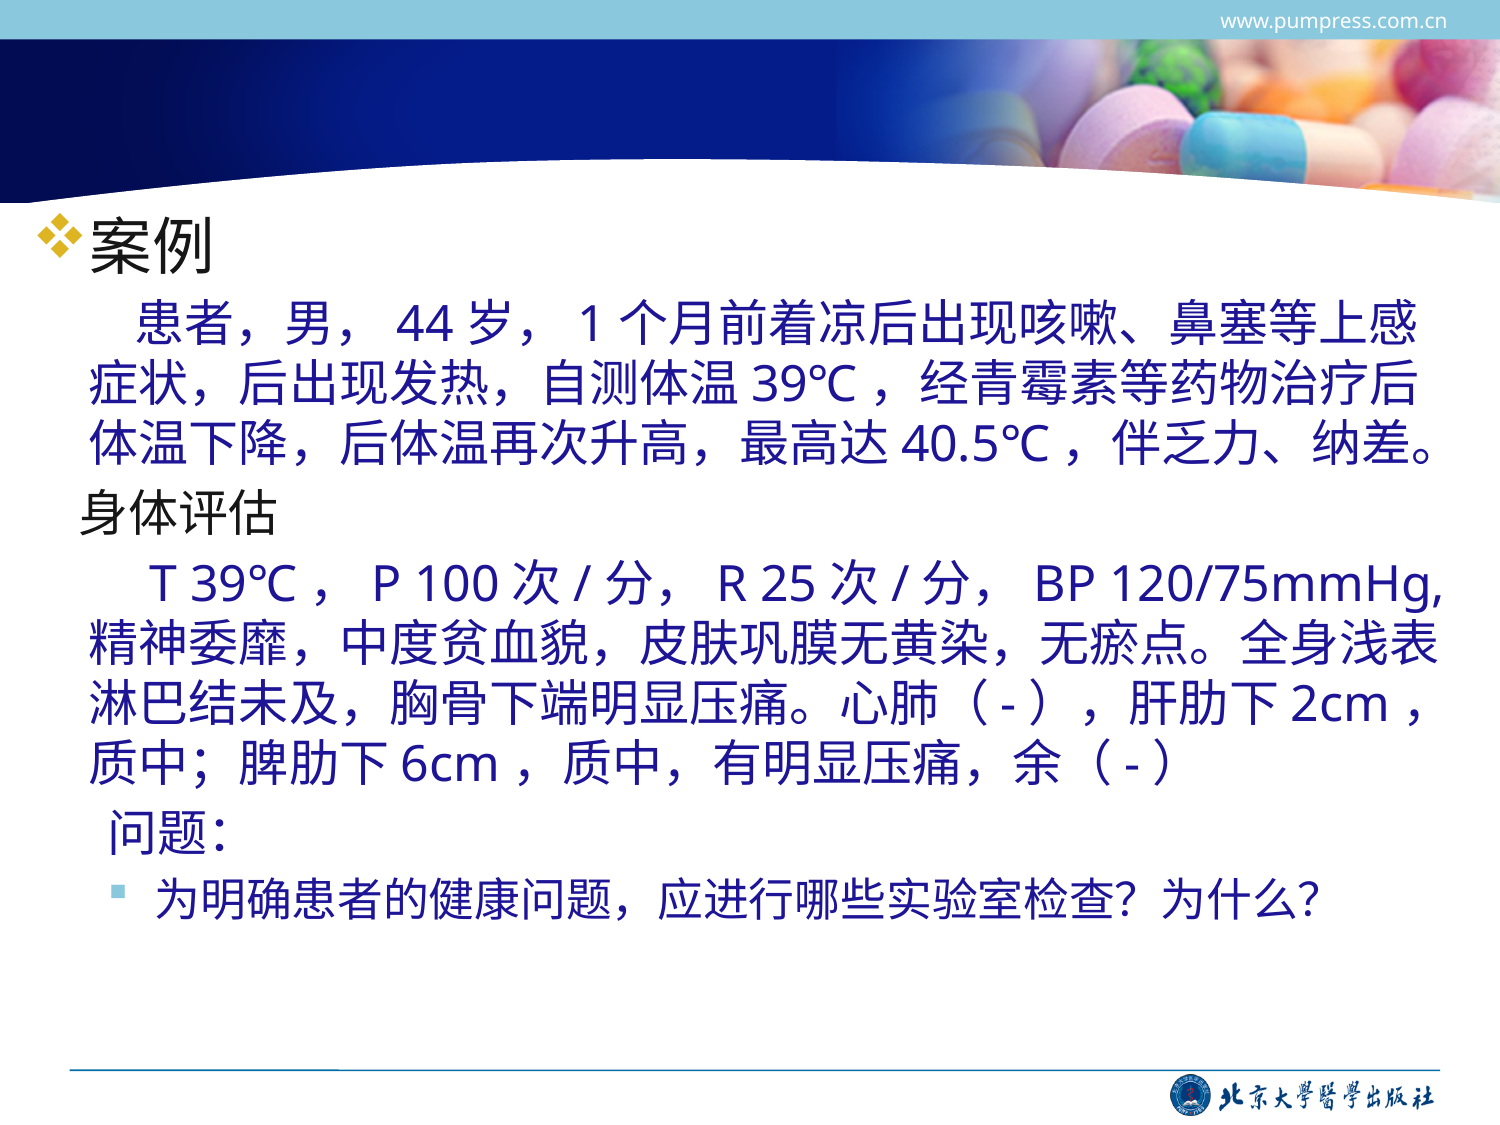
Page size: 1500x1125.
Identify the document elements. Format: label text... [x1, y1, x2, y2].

picture [0, 40, 1500, 203]
slide_number www.pumpress.com.cn [1024, 0, 1463, 38]
picture [1170, 1074, 1436, 1118]
list 案例 患者，男，44岁，1个月前着凉后出现咳嗽、鼻塞等上感症状，后出现发热，自测体温39℃，经青霉素等药物治疗后体温下降，后体温再次升高，最高达40.5℃，伴乏力、纳差。 身体评估 T 39℃，P 100次/分，R 25次/分，BP 120/75mmHg, 精神委靡，中度贫血貌，皮肤巩膜无黄染，无瘀点。全身浅表淋巴结未及，胸骨下端明显压痛。心肺（-），肝肋下2cm，质中；脾肋下6cm，质中，有明显压痛，余（-） 问题： 为明确患者的健康问题，应进行哪些实验室检查？为什么？ [17, 198, 1483, 1026]
